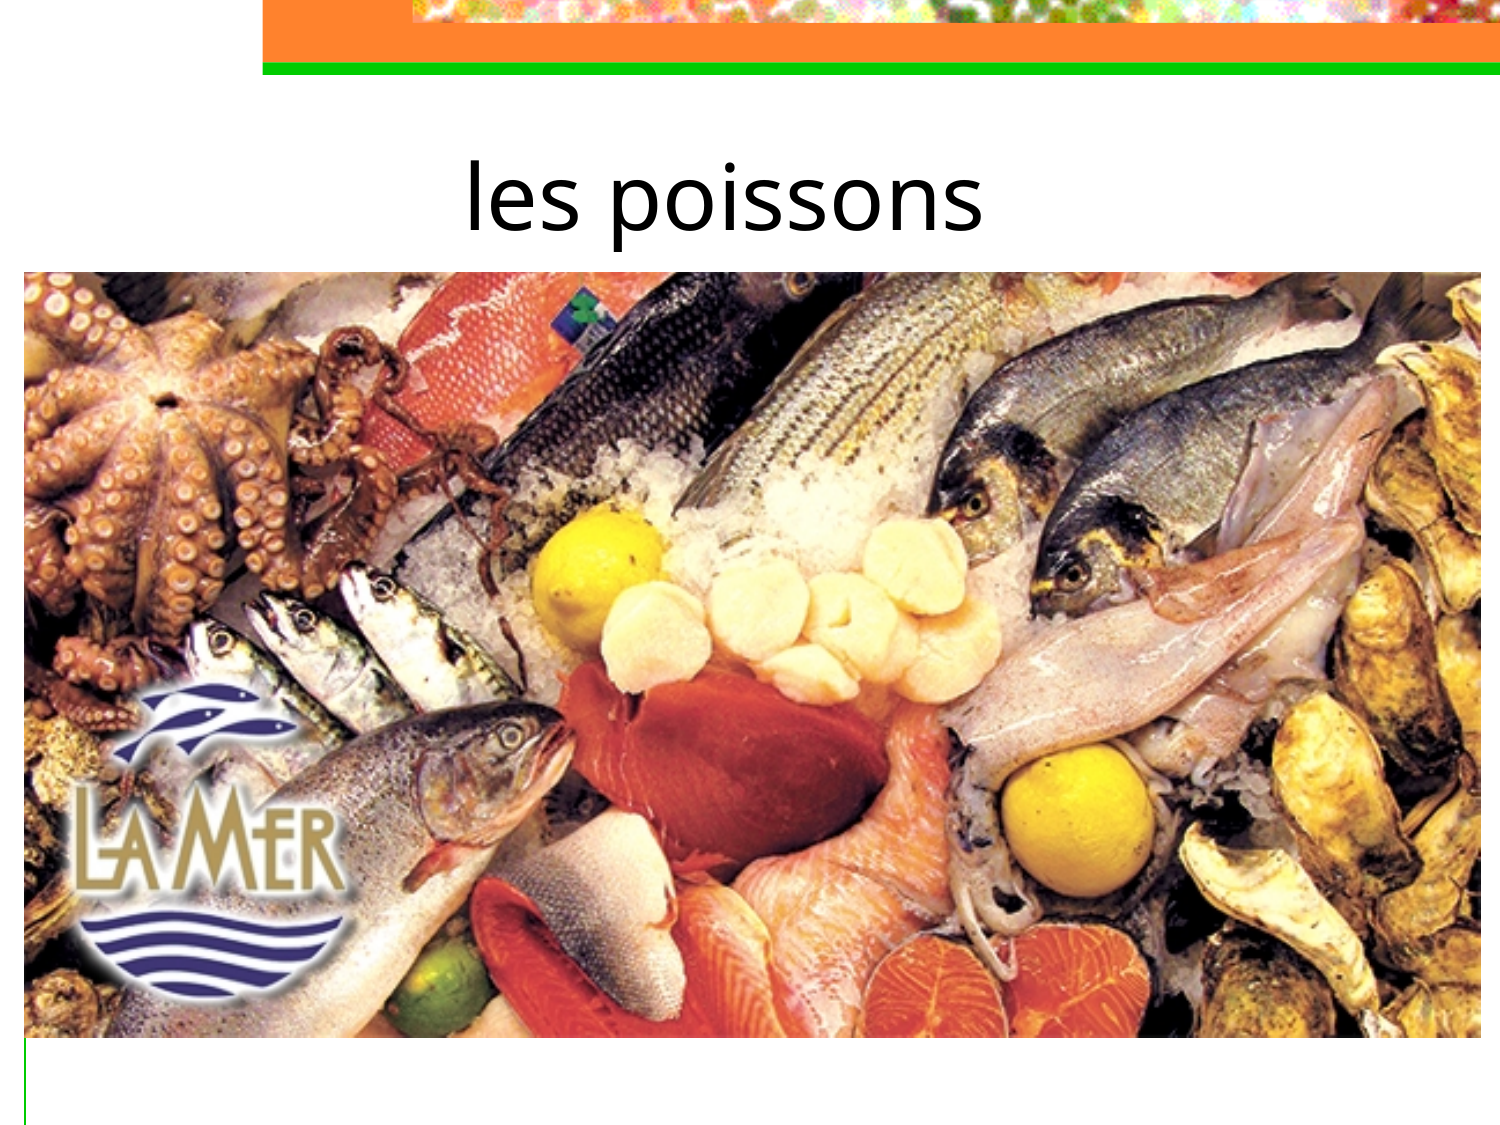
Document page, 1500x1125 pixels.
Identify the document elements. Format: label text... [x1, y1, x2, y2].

title les poissons [87, 99, 1363, 271]
picture [24, 272, 1481, 1038]
picture [412, 0, 1500, 23]
